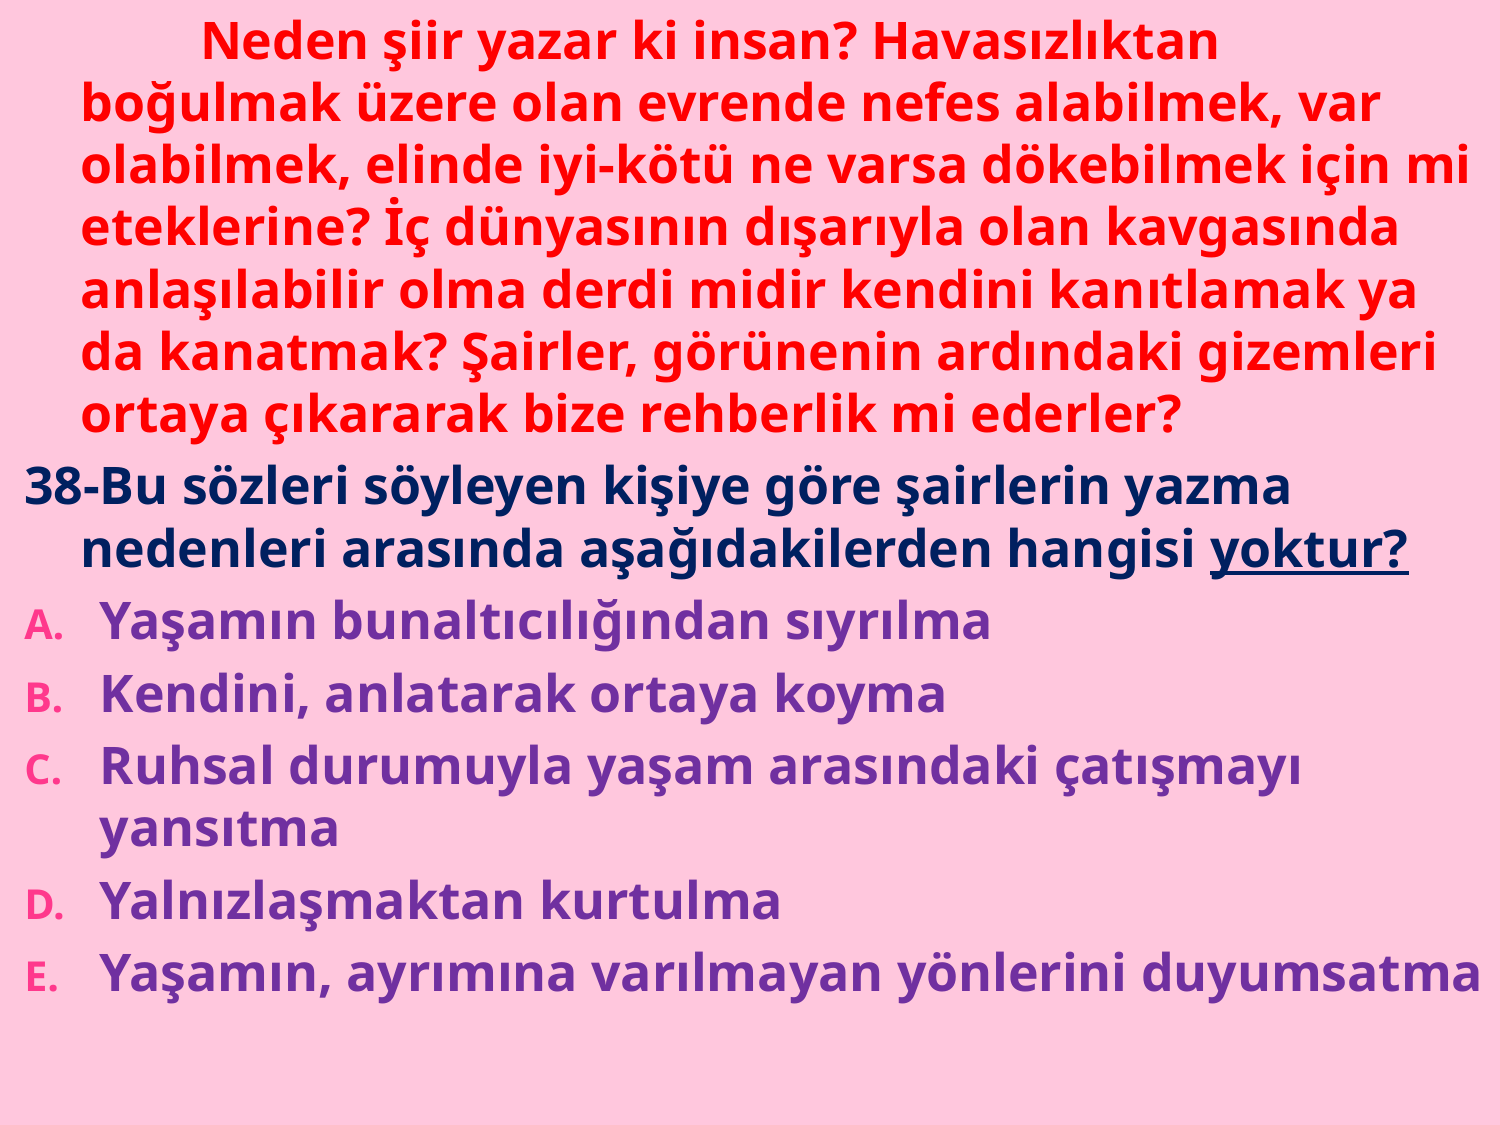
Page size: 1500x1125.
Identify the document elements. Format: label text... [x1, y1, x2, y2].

list Neden şiir yazar ki insan? Havasızlıktan boğulmak üzere olan evrende nefes alabilmek, var olabilmek, elinde iyi-kötü ne varsa dökebilmek için mi eteklerine? İç dünyasının dışarıyla olan kavgasında anlaşılabilir olma derdi midir kendini kanıtlamak ya da kanatmak? Şairler, görünenin ardındaki gizemleri ortaya çıkararak bize rehberlik mi ederler? 38-Bu sözleri söyleyen kişiye göre şairlerin yazma nedenleri arasında aşağıdakilerden hangisi yoktur? Yaşamın bunaltıcılığından sıyrılma Kendini, anlatarak ortaya koyma Ruhsal durumuyla yaşam arasındaki çatışmayı yansıtma Yalnızlaşmaktan kurtulma Yaşamın, ayrımına varılmayan yönlerini duyumsatma [0, 0, 1500, 1125]
